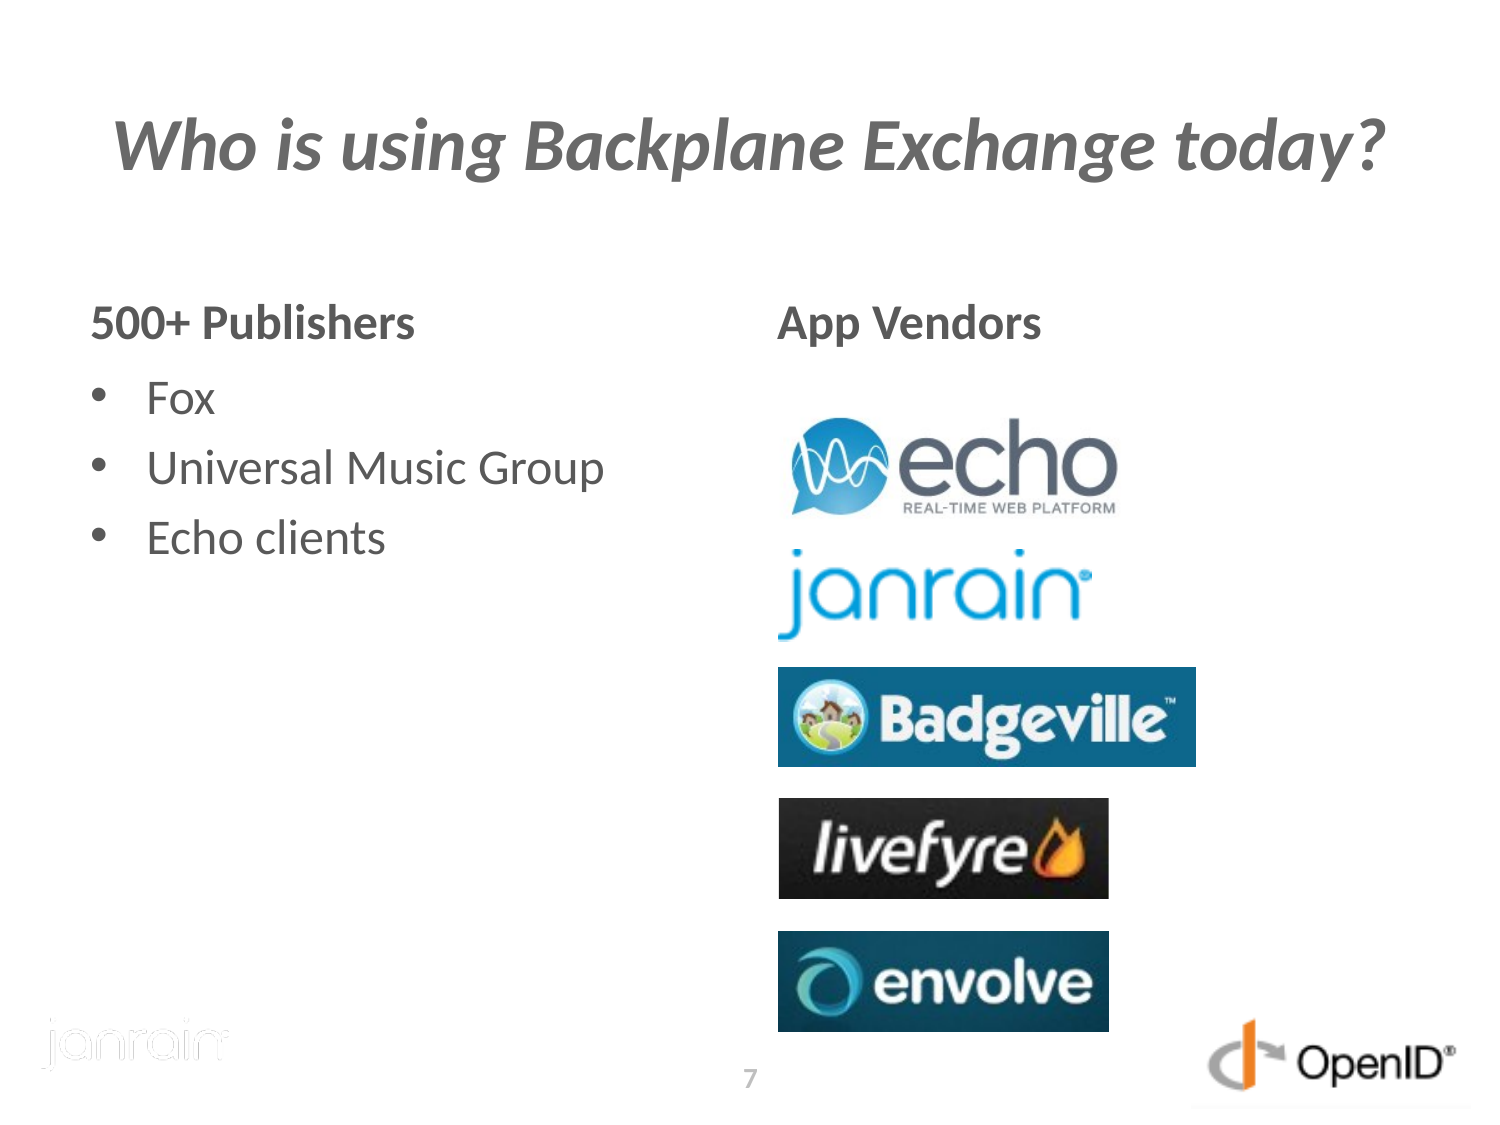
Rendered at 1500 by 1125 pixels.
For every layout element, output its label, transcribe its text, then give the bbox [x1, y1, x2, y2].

picture [778, 549, 1092, 642]
title Who is using Backplane Exchange today? [75, 46, 1425, 234]
picture [1191, 1006, 1471, 1109]
picture [41, 1016, 229, 1072]
list Fox Universal Music Group Echo clients [75, 356, 738, 1005]
picture [778, 798, 1109, 899]
picture [778, 666, 828, 709]
picture [778, 930, 1109, 1033]
picture [785, 708, 790, 717]
list App Vendors [761, 251, 1425, 357]
list 500+ Publishers [75, 251, 738, 356]
picture [761, 398, 1139, 540]
picture [794, 666, 1196, 767]
picture [778, 717, 783, 725]
picture [778, 723, 807, 767]
